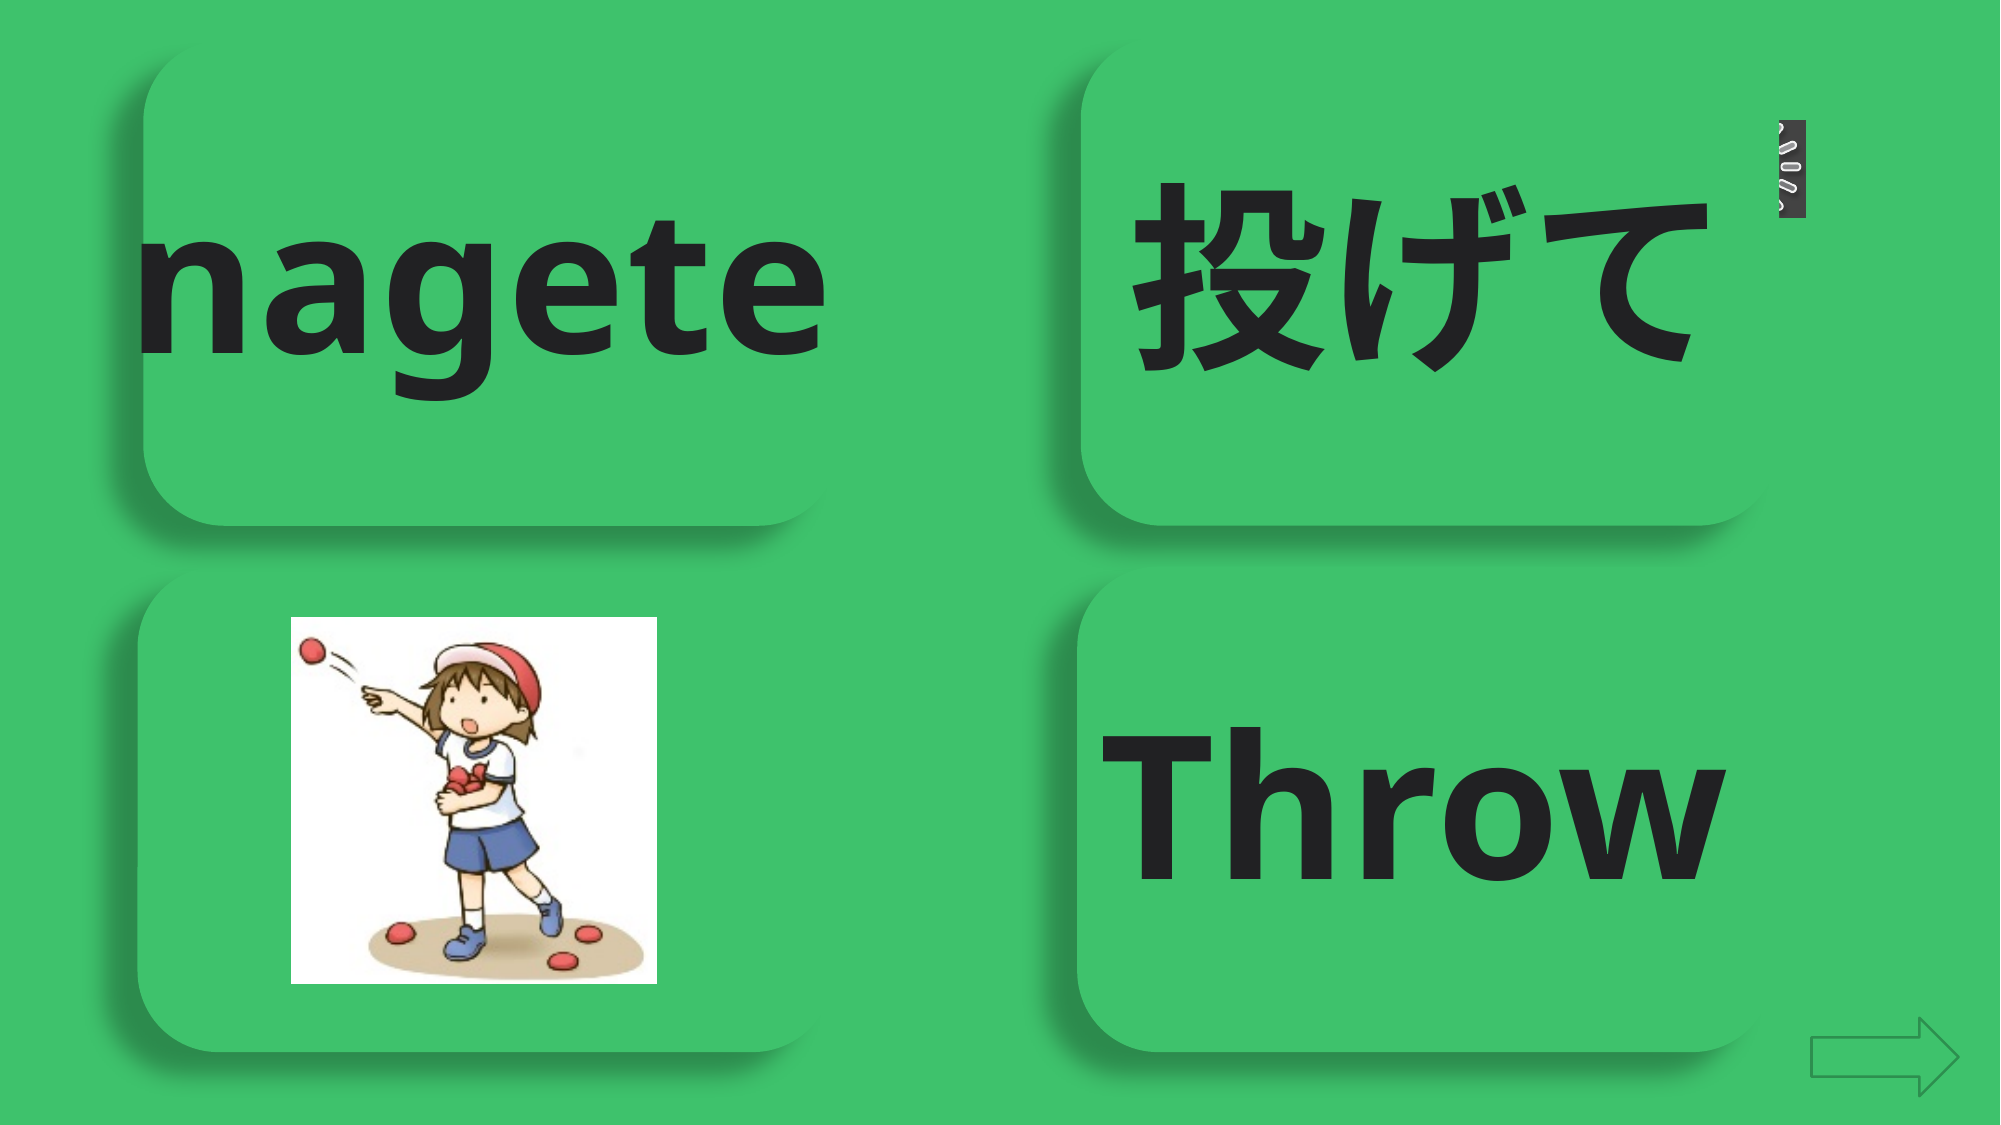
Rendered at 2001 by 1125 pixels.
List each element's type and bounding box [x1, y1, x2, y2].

text_box [1810, 1016, 1960, 1098]
text_box [1076, 566, 1774, 1053]
picture [1780, 119, 1808, 220]
picture [291, 617, 658, 984]
text_box [1080, 36, 1780, 526]
text_box [143, 39, 840, 526]
text_box [137, 566, 834, 1053]
